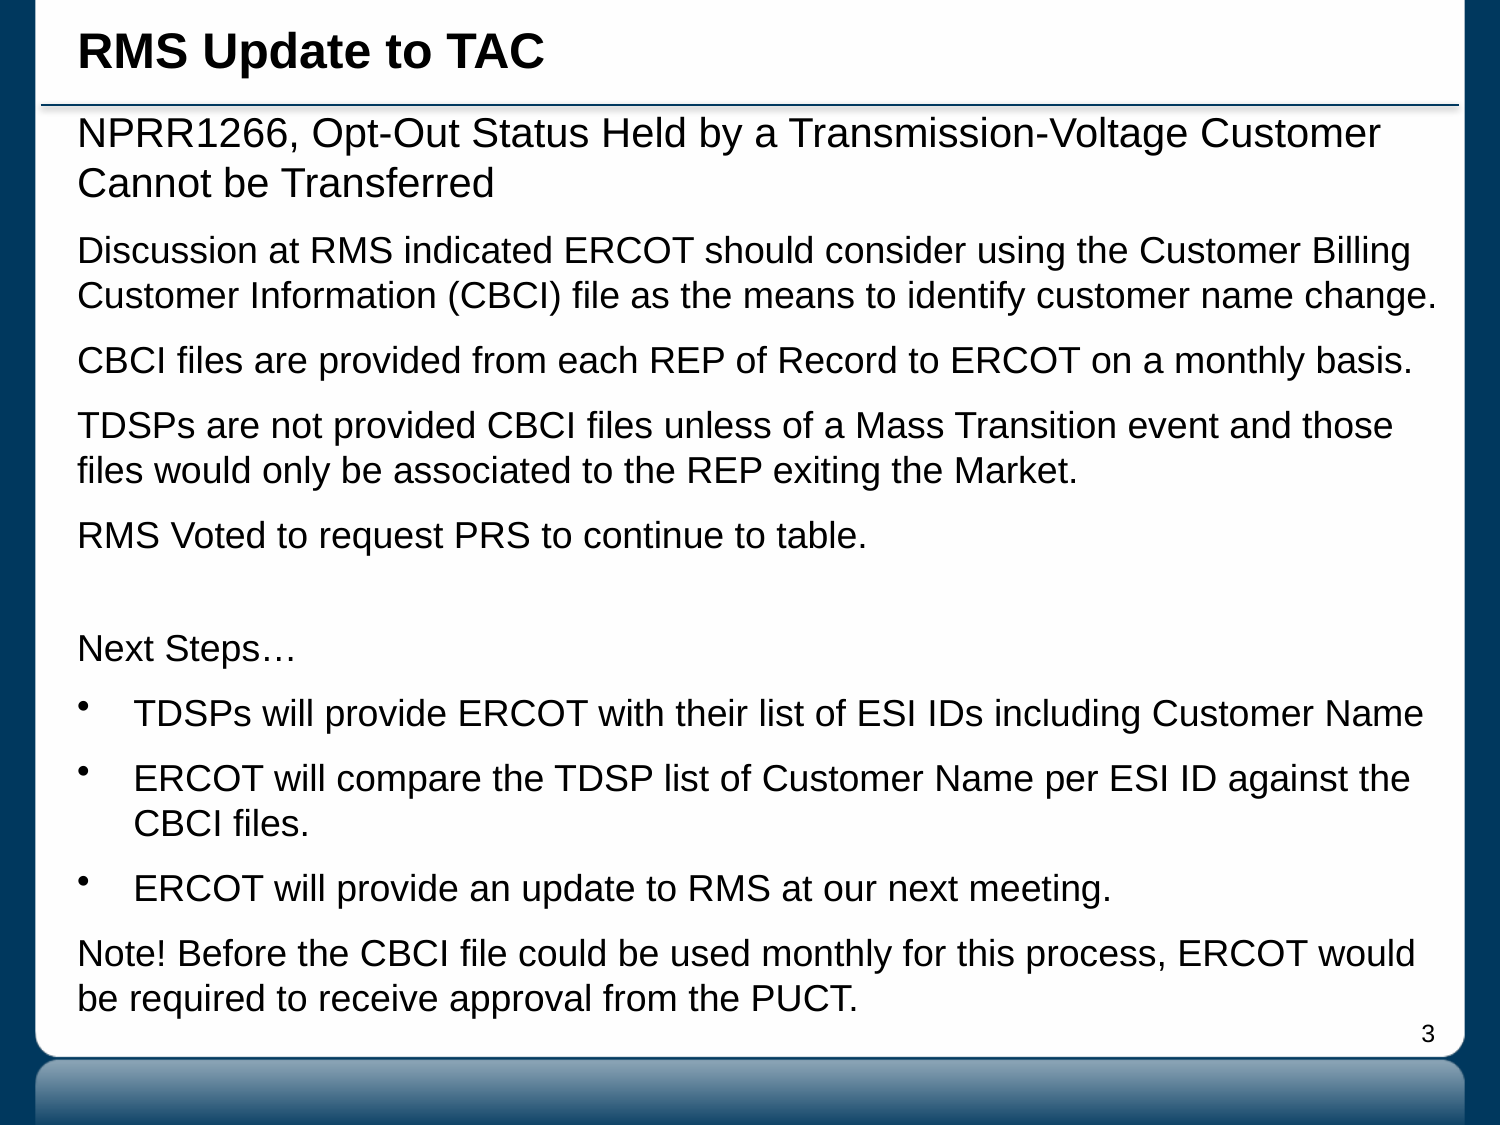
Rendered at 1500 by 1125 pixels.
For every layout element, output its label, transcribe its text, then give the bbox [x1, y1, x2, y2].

title RMS Update to TAC [62, 23, 1462, 134]
picture [35, 0, 1465, 1125]
text_box NPRR1266, Opt-Out Status Held by a Transmission-Voltage Customer Cannot be Transferred Discussion at RMS indicated ERCOT should consider using the Customer Billing Customer Information (CBCI) file as the means to identify customer name change. CBCI files are provided from each REP of Record to ERCOT on a monthly basis. TDSPs are not provided CBCI files unless of a Mass Transition event and those files would only be associated to the REP exiting the Market. RMS Voted to request PRS to continue to table. Next Steps… TDSPs will provide ERCOT with their list of ESI IDs including Customer Name ERCOT will compare the TDSP list of Customer Name per ESI ID against the CBCI files. ERCOT will provide an update to RMS at our next meeting. Note! Before the CBCI file could be used monthly for this process, ERCOT would be required to receive approval from the PUCT. [62, 134, 1462, 1049]
